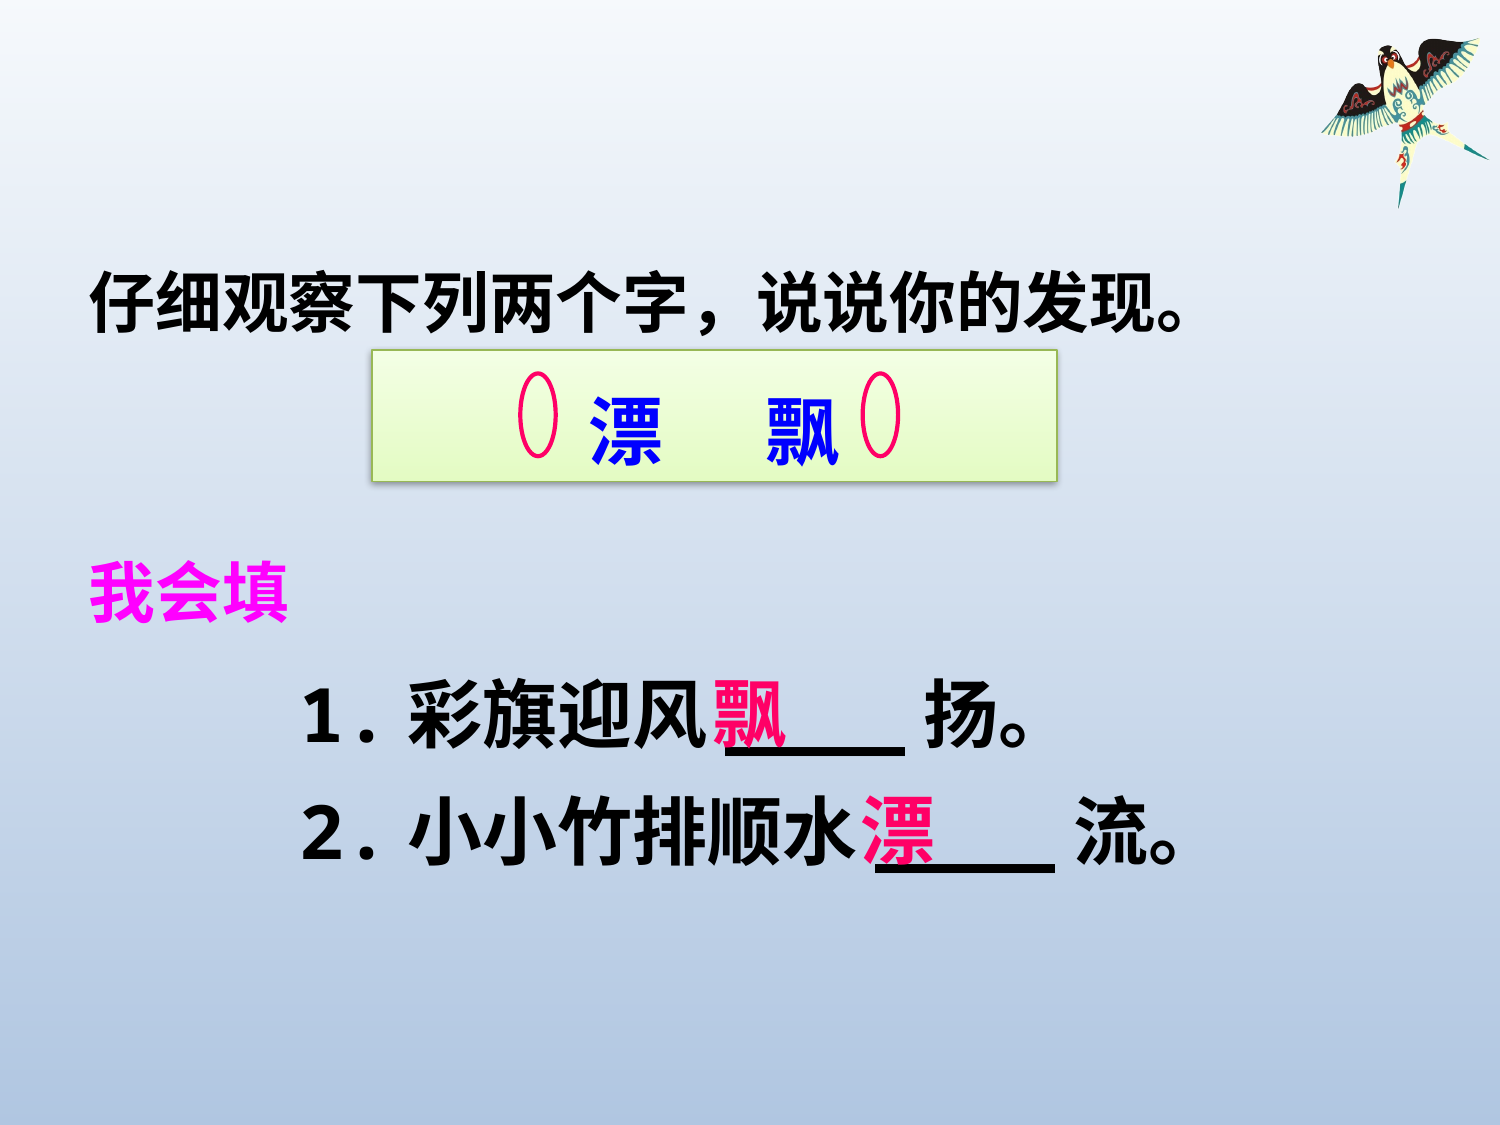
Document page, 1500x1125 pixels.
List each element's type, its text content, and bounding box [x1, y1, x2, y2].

text_box 飘 [690, 632, 809, 764]
text_box [860, 371, 901, 459]
text_box 1.彩旗迎风____扬。 2.小小竹排顺水____流。 [284, 633, 1248, 882]
text_box 漂 [838, 748, 958, 881]
text_box [518, 371, 558, 459]
text_box 我会填 [73, 503, 1421, 639]
text_box 漂 飘 [371, 349, 1058, 482]
picture [1316, 13, 1500, 214]
text_box 仔细观察下列两个字，说说你的发现。 [73, 213, 1421, 349]
